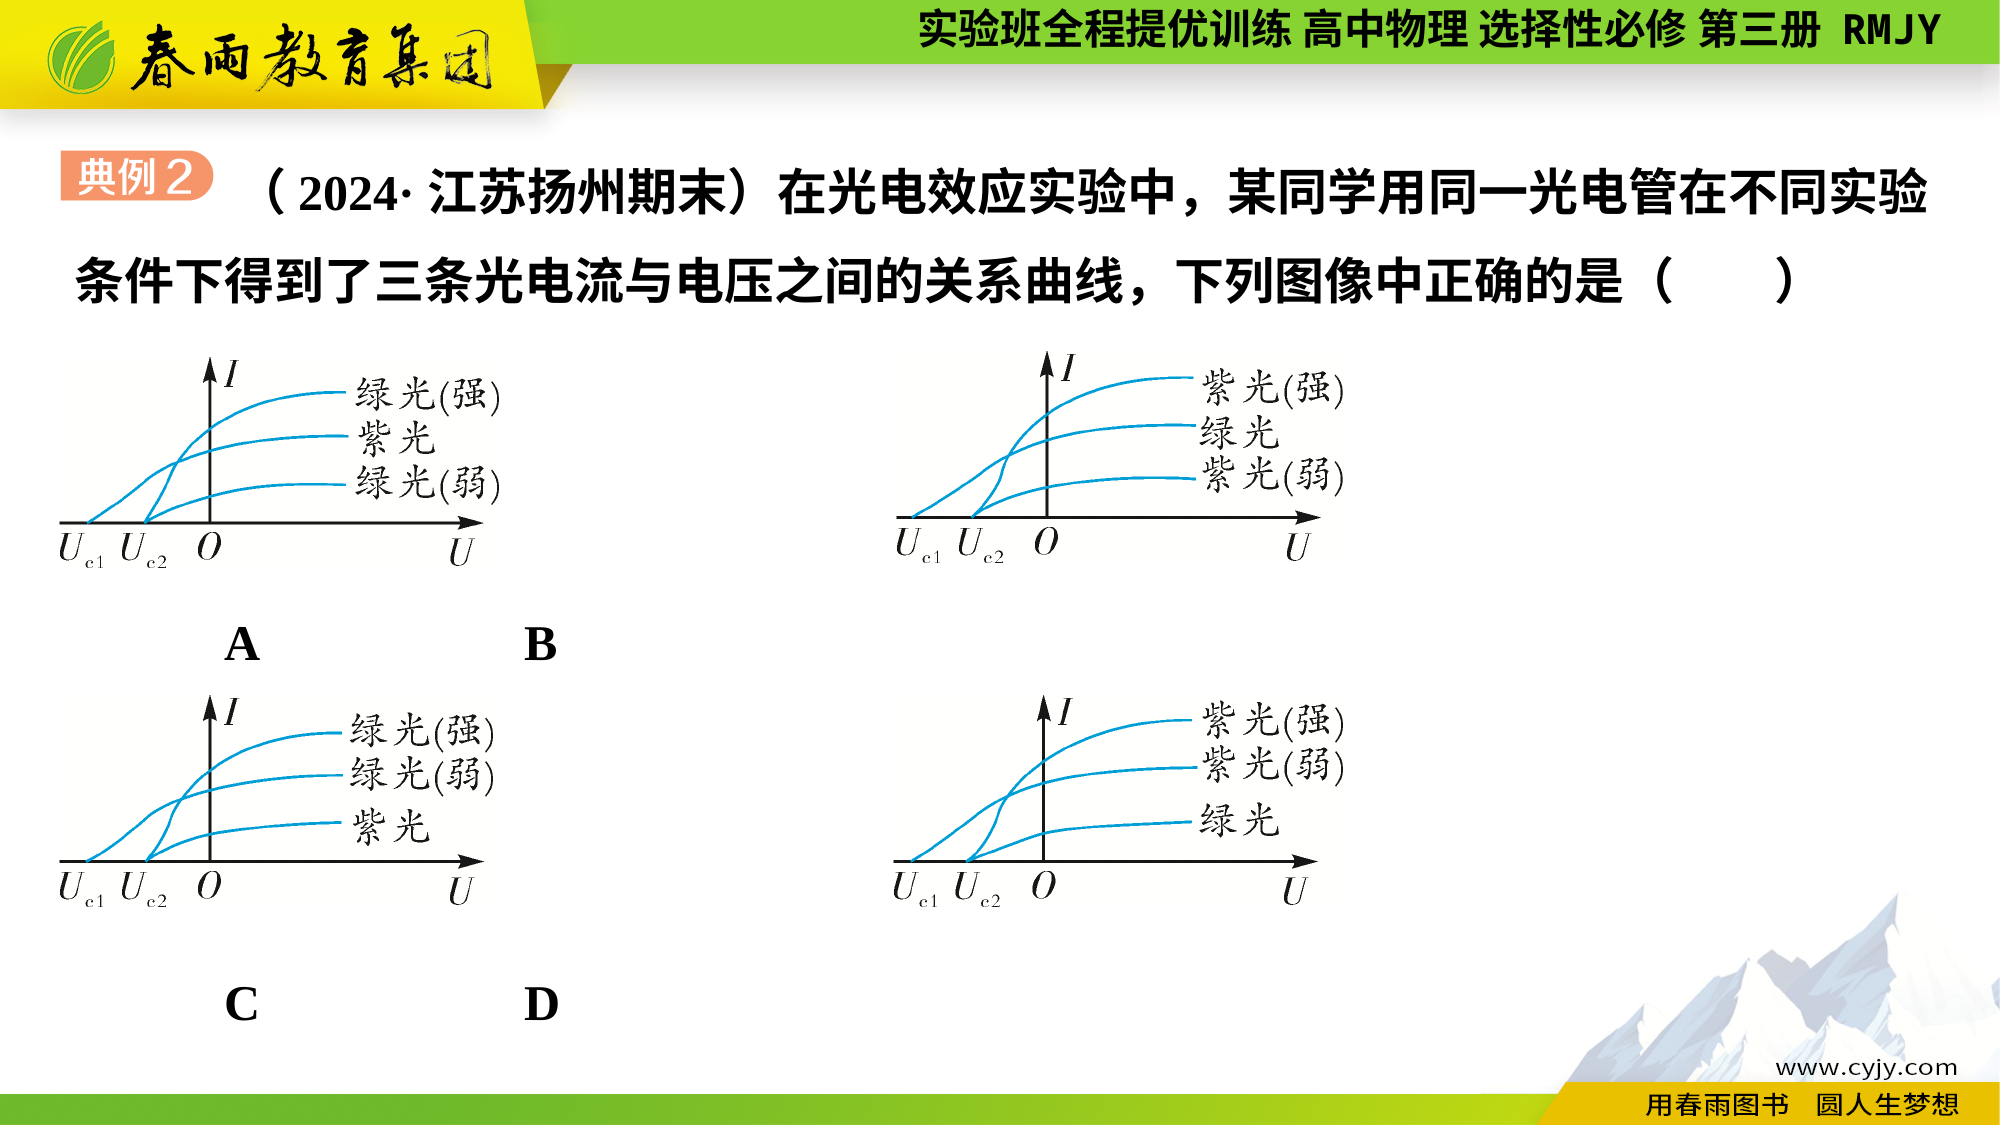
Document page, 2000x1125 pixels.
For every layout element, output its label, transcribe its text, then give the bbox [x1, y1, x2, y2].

list （2024·江苏扬州期末）在光电效应实验中，某同学用同一光电管在不同实验条件下得到了三条光电流与电压之间的关系曲线，下列图像中正确的是（ ） A B C D [59, 122, 1944, 1035]
picture [0, 0, 2000, 1125]
